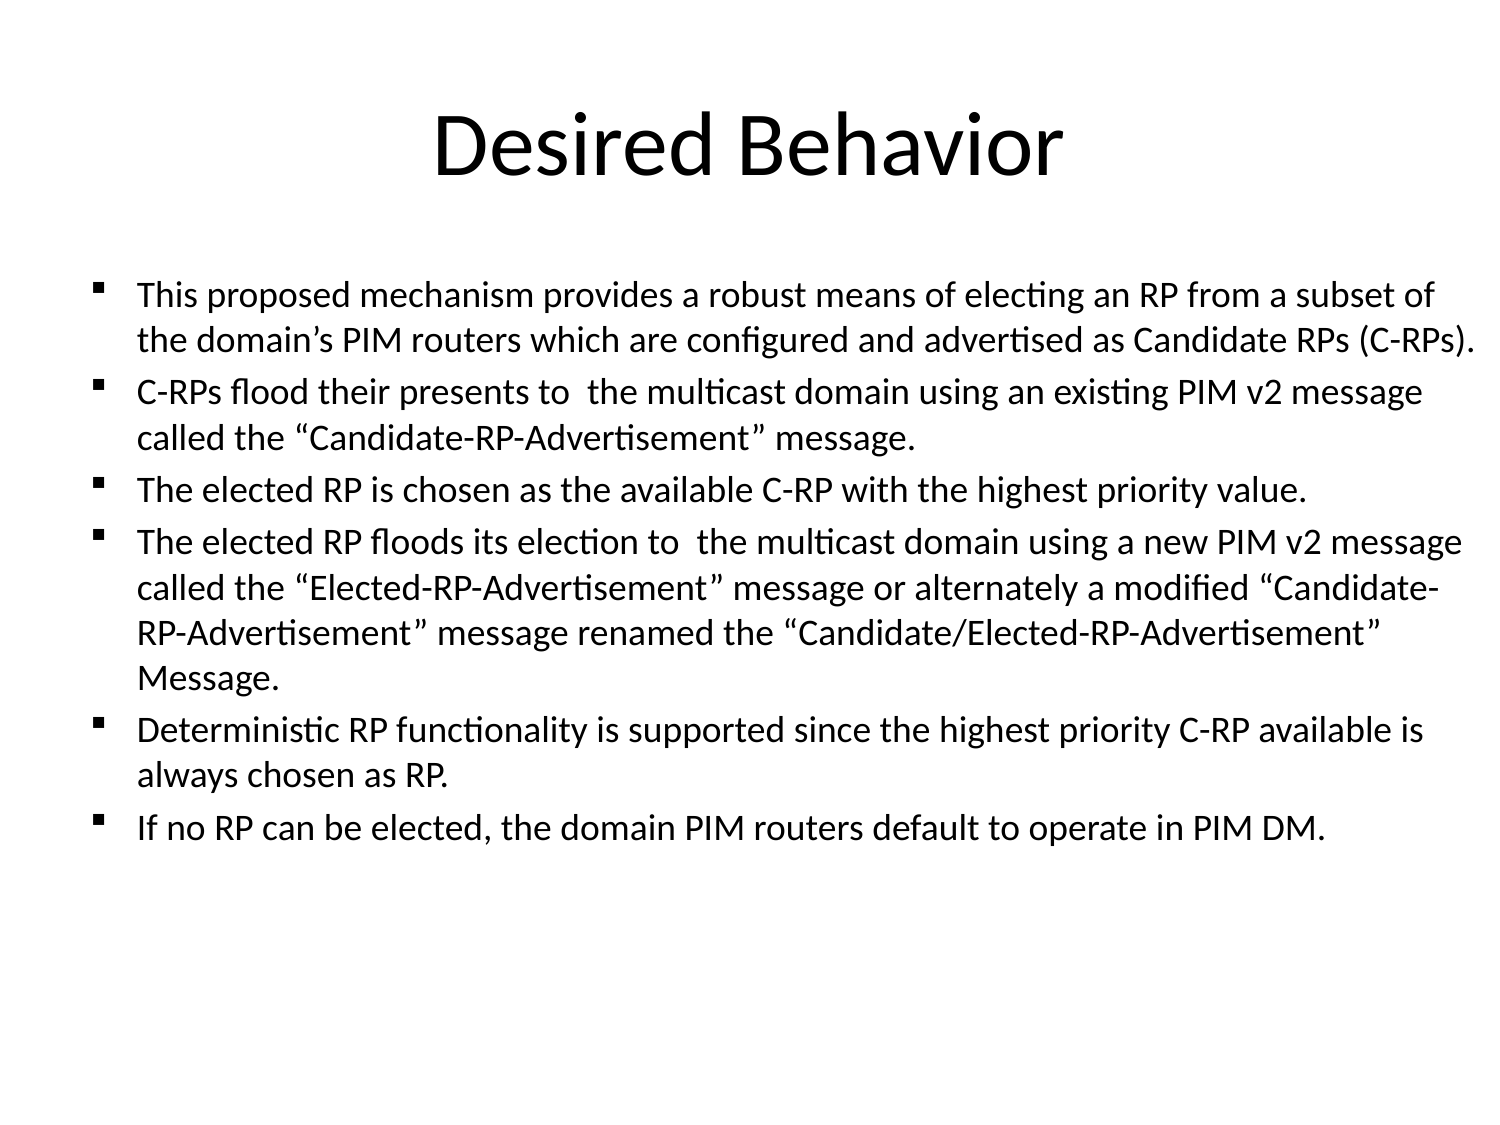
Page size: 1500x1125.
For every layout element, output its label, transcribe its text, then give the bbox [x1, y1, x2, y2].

title Desired Behavior [75, 45, 1425, 233]
list This proposed mechanism provides a robust means of electing an RP from a subset of the domain’s PIM routers which are configured and advertised as Candidate RPs (C-RPs). C-RPs flood their presents to the multicast domain using an existing PIM v2 message called the “Candidate-RP-Advertisement” message. The elected RP is chosen as the available C-RP with the highest priority value. The elected RP floods its election to the multicast domain using a new PIM v2 message called the “Elected-RP-Advertisement” message or alternately a modified “Candidate-RP-Advertisement” message renamed the “Candidate/Elected-RP-Advertisement” Message. Deterministic RP functionality is supported since the highest priority C-RP available is always chosen as RP. If no RP can be elected, the domain PIM routers default to operate in PIM DM. [0, 262, 1500, 1005]
